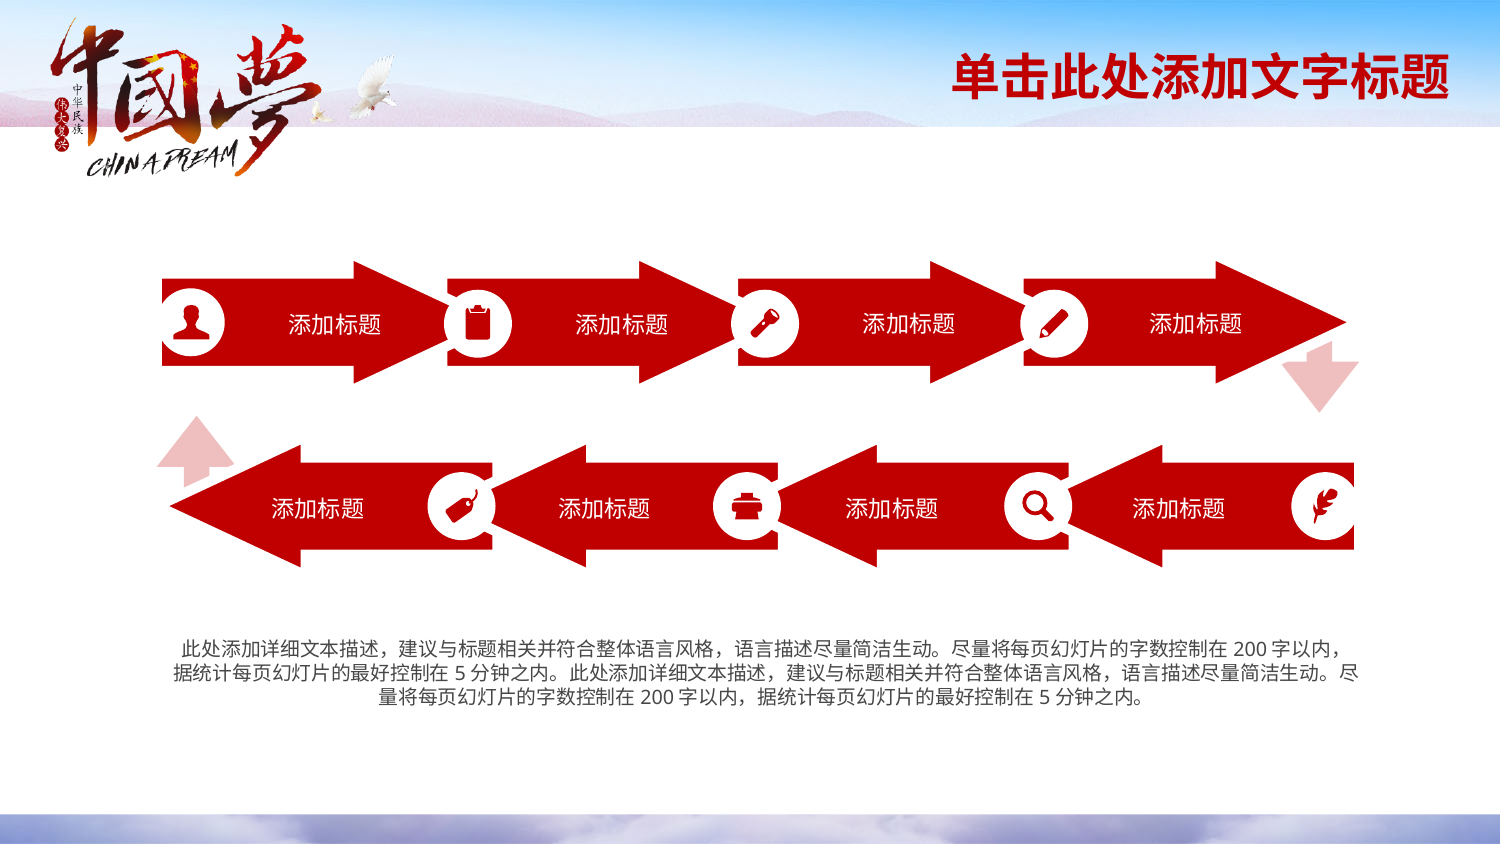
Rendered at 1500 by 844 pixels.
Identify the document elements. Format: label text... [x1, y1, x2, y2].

text_box [1018, 252, 1360, 392]
text_box 添加标题 [512, 309, 731, 338]
text_box [156, 436, 498, 576]
text_box 此处添加详细文本描述，建议与标题相关并符合整体语言风格，语言描述尽量简洁生动。尽量将每页幻灯片的字数控制在200字以内，据统计每页幻灯片的最好控制在5分钟之内。此处添加详细文本描述，建议与标题相关并符合整体语言风格，语言描述尽量简洁生动。尽量将每页幻灯片的字数控制在200字以内，据统计每页幻灯片的最好控制在5分钟之内。 [173, 636, 1360, 709]
text_box 添加标题 [1073, 494, 1290, 522]
text_box [781, 436, 1074, 576]
text_box [442, 338, 731, 392]
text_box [427, 472, 496, 541]
text_box 添加标题 [207, 494, 427, 523]
text_box [496, 436, 784, 494]
text_box [496, 523, 784, 576]
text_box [1291, 472, 1360, 541]
text_box 添加标题 [1089, 309, 1307, 338]
text_box 添加标题 [800, 309, 1020, 338]
text_box [442, 252, 731, 309]
picture [0, 815, 1500, 844]
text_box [712, 472, 781, 541]
text_box [1279, 336, 1360, 413]
text_box [733, 338, 1020, 392]
text_box 添加标题 [496, 494, 712, 523]
text_box [733, 252, 1020, 309]
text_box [731, 289, 800, 358]
text_box [156, 252, 443, 309]
text_box 添加标题 [225, 309, 443, 338]
text_box [1073, 436, 1360, 576]
picture [0, 0, 1500, 178]
text_box 添加标题 [781, 494, 1003, 522]
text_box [156, 288, 225, 357]
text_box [443, 289, 512, 358]
text_box [156, 338, 443, 392]
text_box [1020, 289, 1089, 358]
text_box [1004, 472, 1073, 541]
text_box [156, 415, 237, 493]
